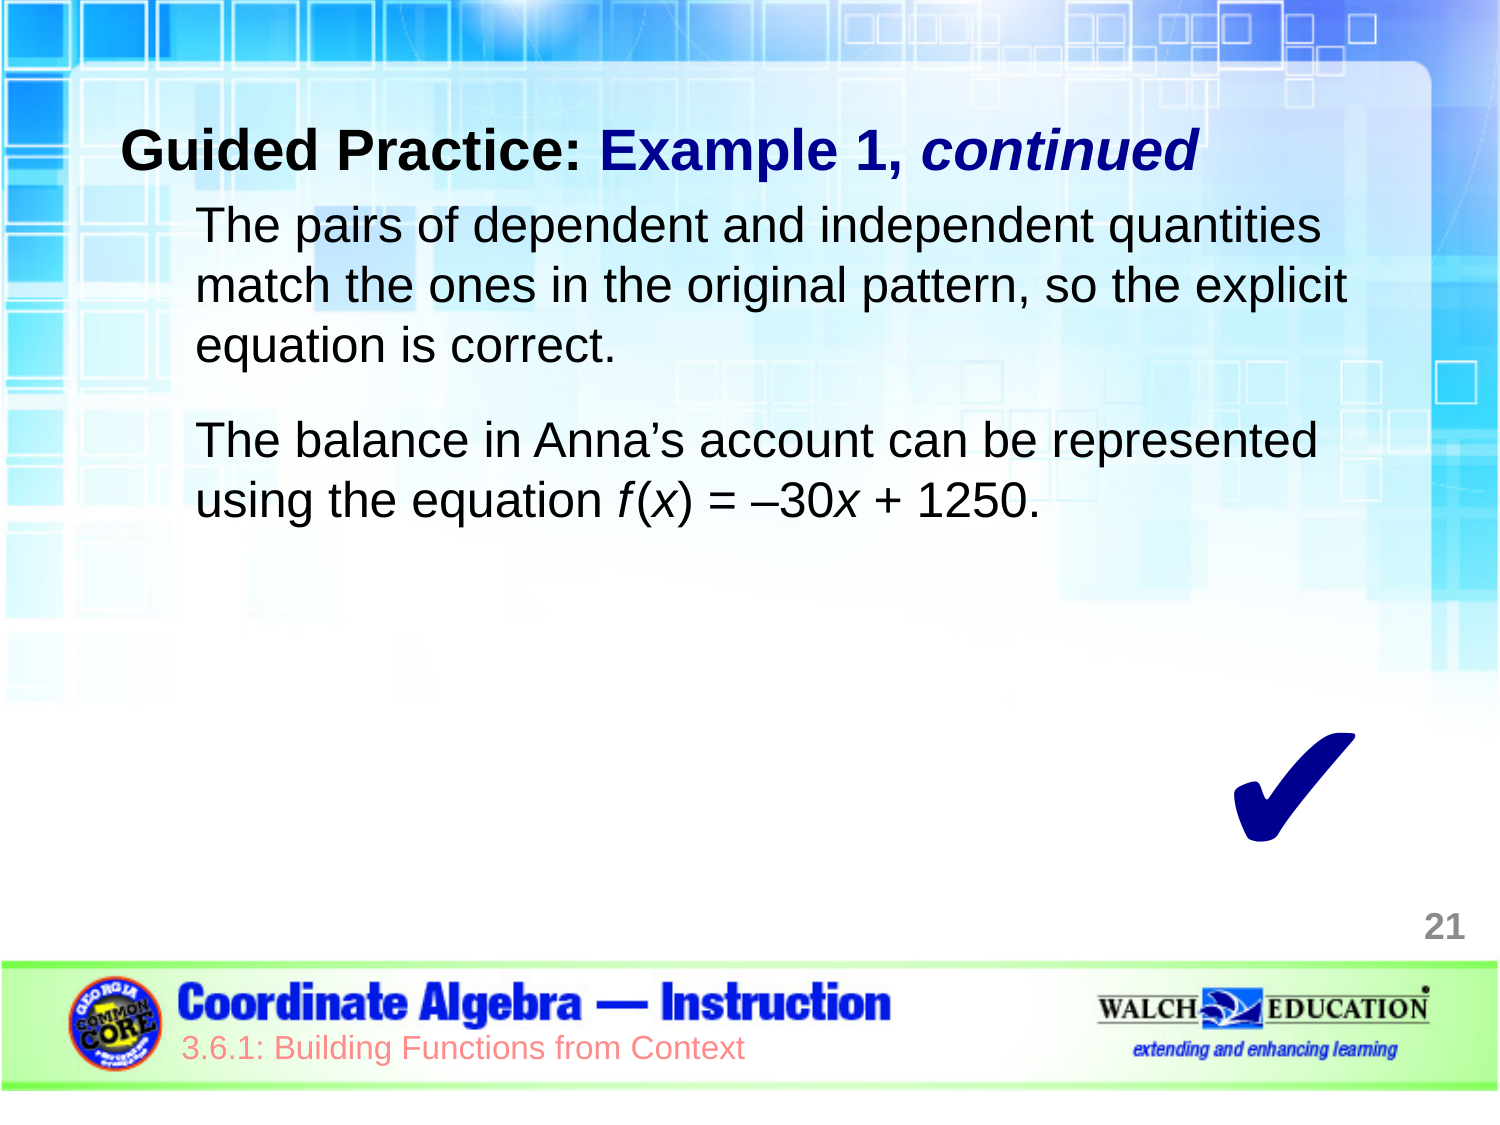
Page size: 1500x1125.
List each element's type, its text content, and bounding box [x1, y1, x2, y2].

subtitle Guided Practice: Example 1, continued The pairs of dependent and independent quantities match the ones in the original pattern, so the explicit equation is correct. The balance in Anna’s account can be represented using the equation f (x) = –30x + 1250. [105, 105, 1394, 925]
footer 3.6.1: Building Functions from Context [166, 1024, 1080, 1069]
picture [1, 0, 1500, 1091]
slide_number 21 [1361, 901, 1481, 949]
text_box ✔ [1128, 651, 1394, 907]
